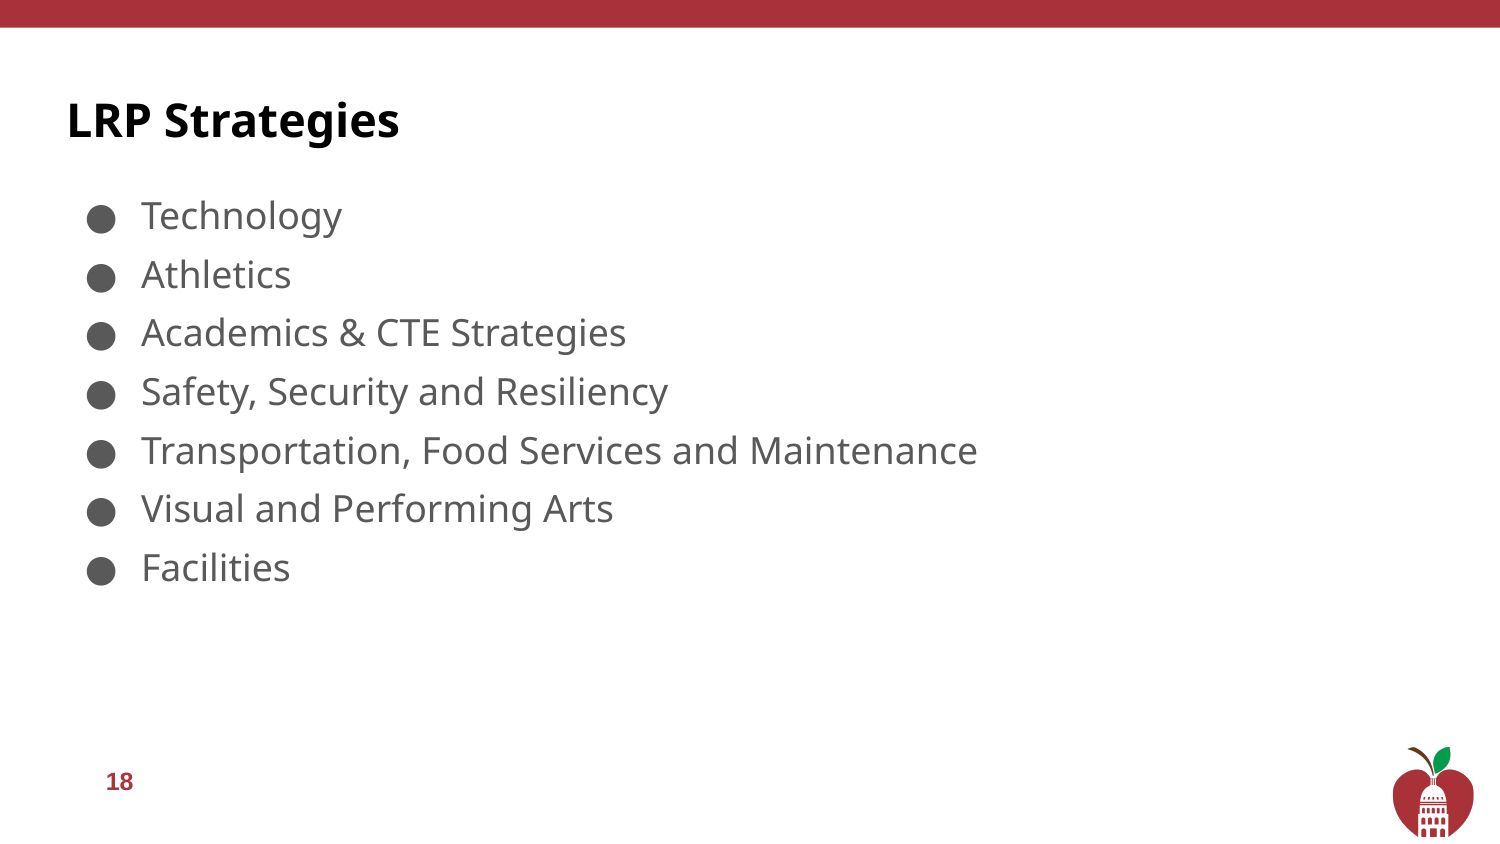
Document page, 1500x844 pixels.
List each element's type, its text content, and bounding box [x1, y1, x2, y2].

title LRP Strategies [51, 72, 1449, 167]
text_box [0, 0, 1500, 28]
slide_number ‹#› [58, 749, 149, 814]
list Technology Athletics Academics & CTE Strategies Safety, Security and Resiliency Transportation, Food Services and Maintenance Visual and Performing Arts Facilities [51, 166, 1219, 728]
picture [1385, 744, 1481, 839]
